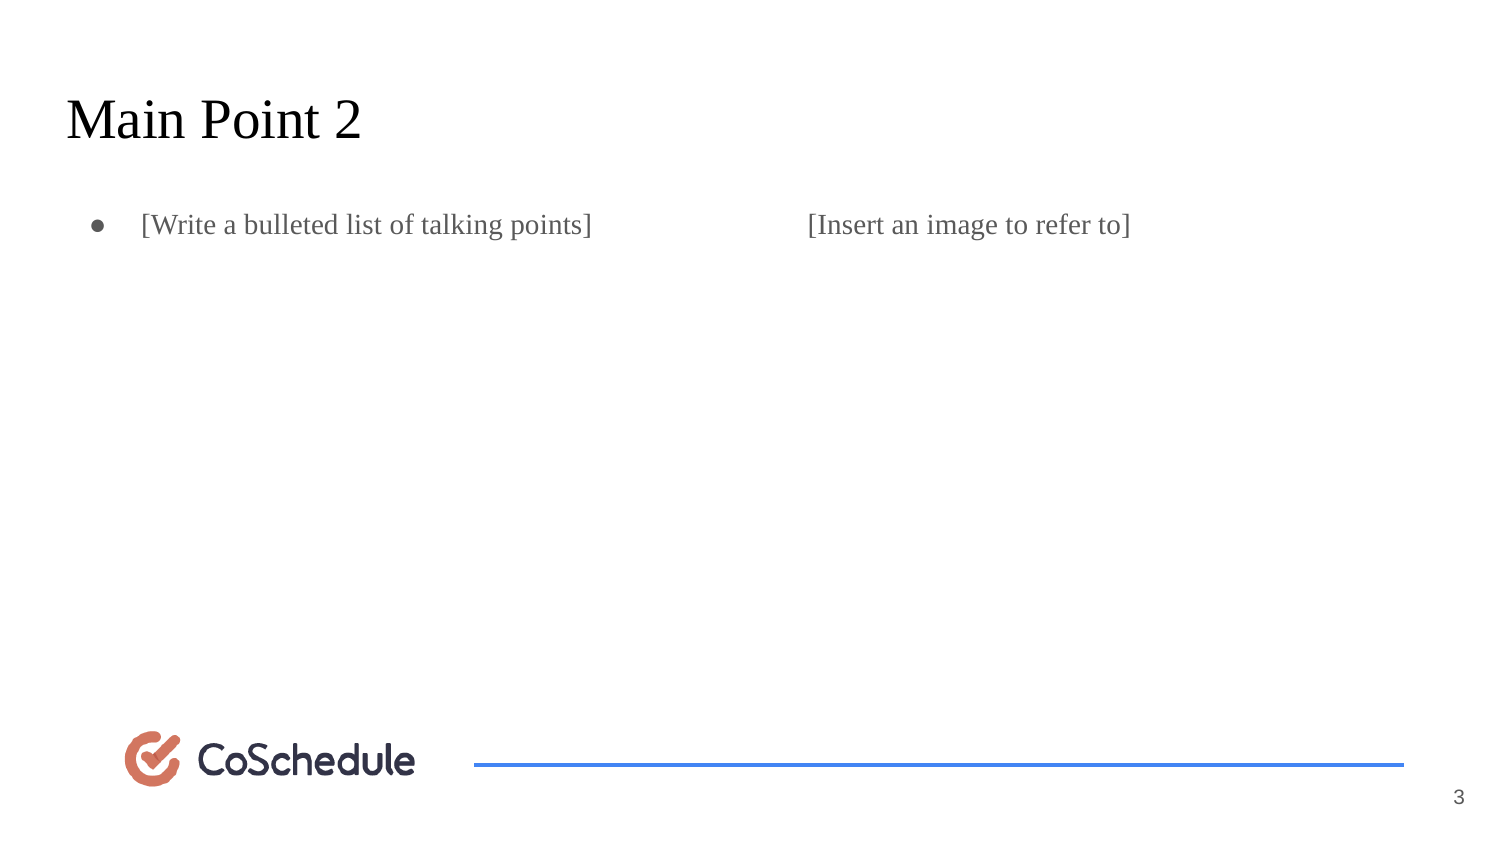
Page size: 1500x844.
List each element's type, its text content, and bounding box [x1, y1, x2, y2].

list [Insert an image to refer to] [792, 189, 1449, 750]
list [Write a bulleted list of talking points] [51, 189, 708, 750]
picture [95, 706, 474, 807]
slide_number ‹#› [1389, 764, 1480, 830]
title Main Point 2 [51, 72, 1449, 167]
